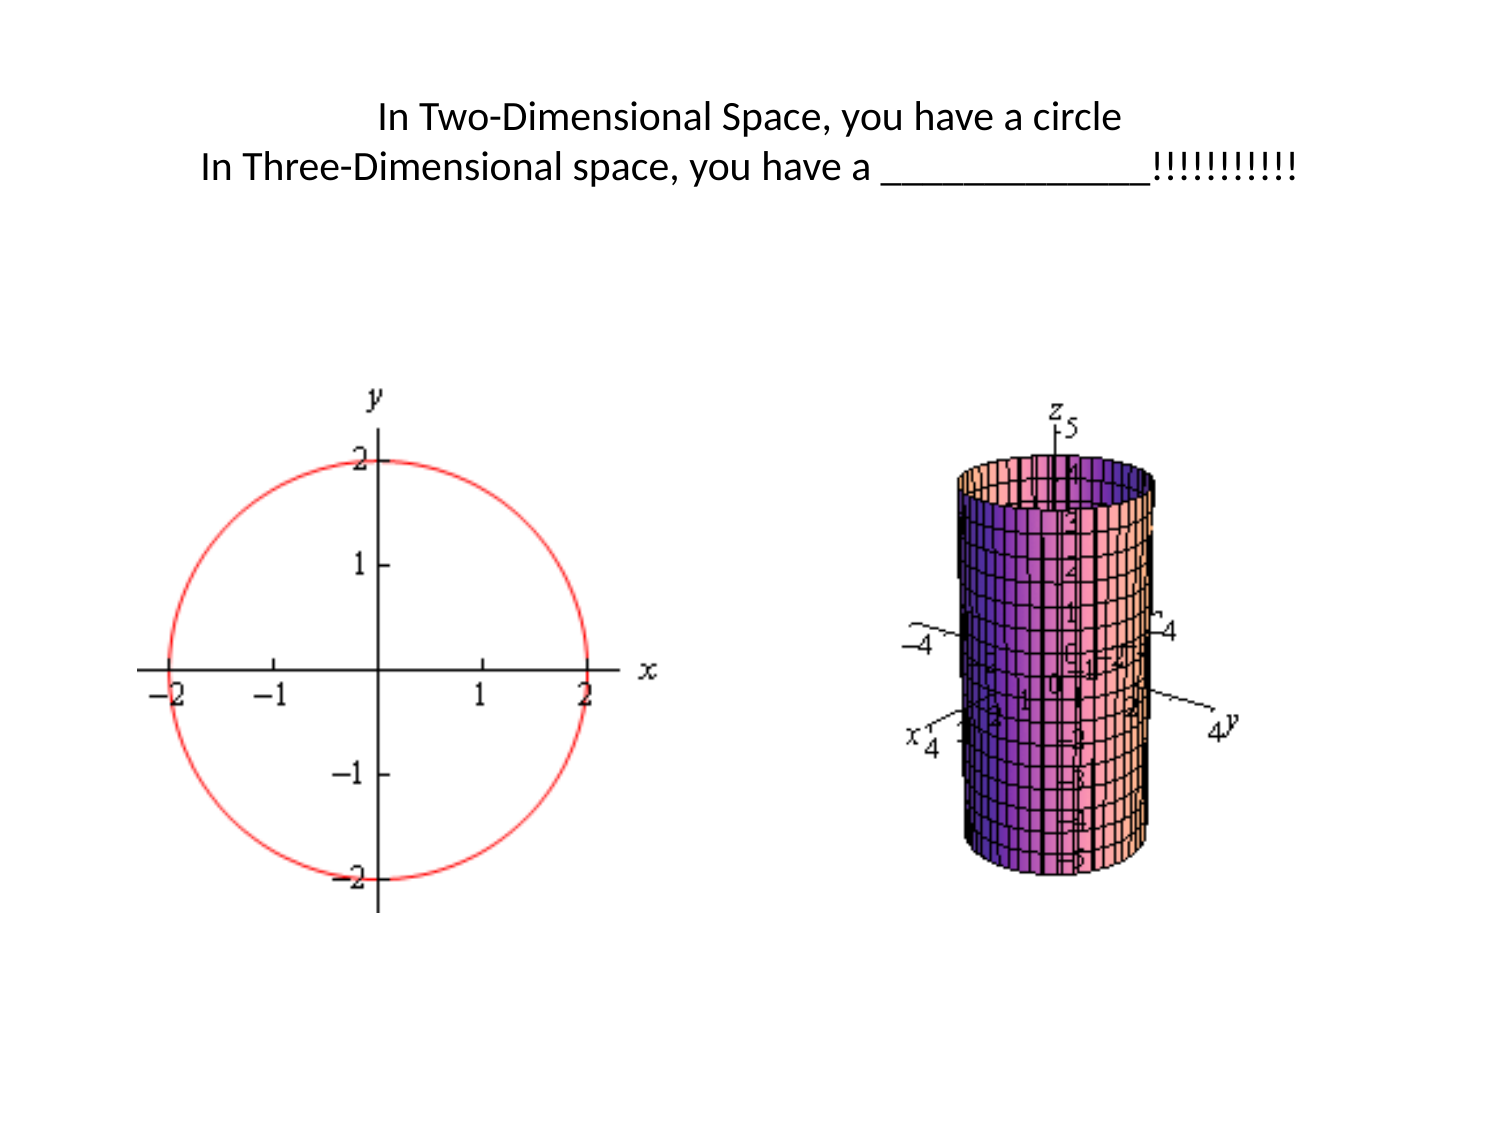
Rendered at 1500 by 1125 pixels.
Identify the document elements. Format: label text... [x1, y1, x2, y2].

picture [762, 349, 1338, 1018]
title In Two-Dimensional Space, you have a circle In Three-Dimensional space, you have a _____________!!!!!!!!!!! [75, 45, 1425, 233]
picture [137, 374, 660, 913]
